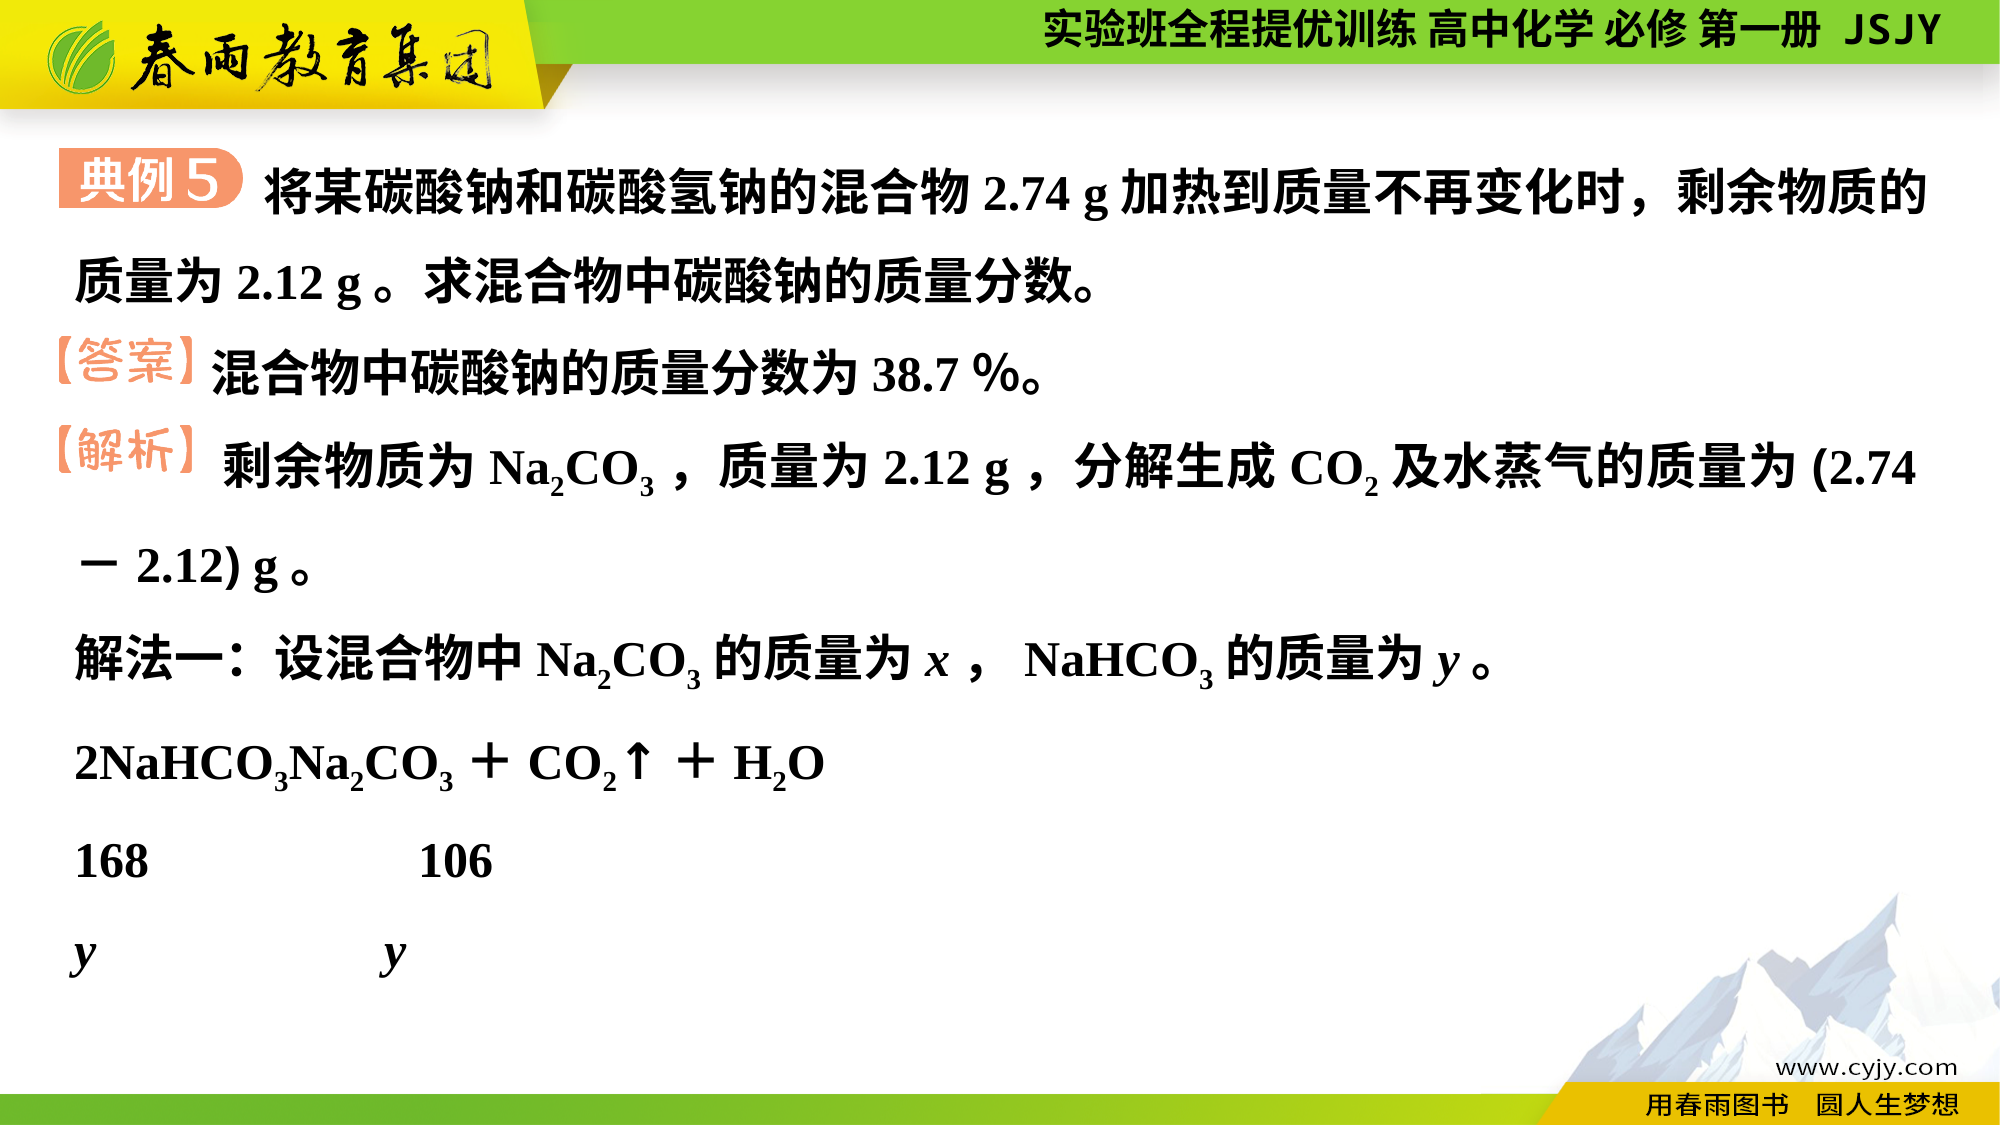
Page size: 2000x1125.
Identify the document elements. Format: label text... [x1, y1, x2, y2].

text_box 混合物中碳酸钠的质量分数为38.7％。 [59, 304, 1944, 410]
list 将某碳酸钠和碳酸氢钠的混合物2.74 g加热到质量不再变化时，剩余物质的质量为2.12 g。求混合物中碳酸钠的质量分数。 [59, 122, 1944, 304]
picture [0, 0, 2000, 1125]
